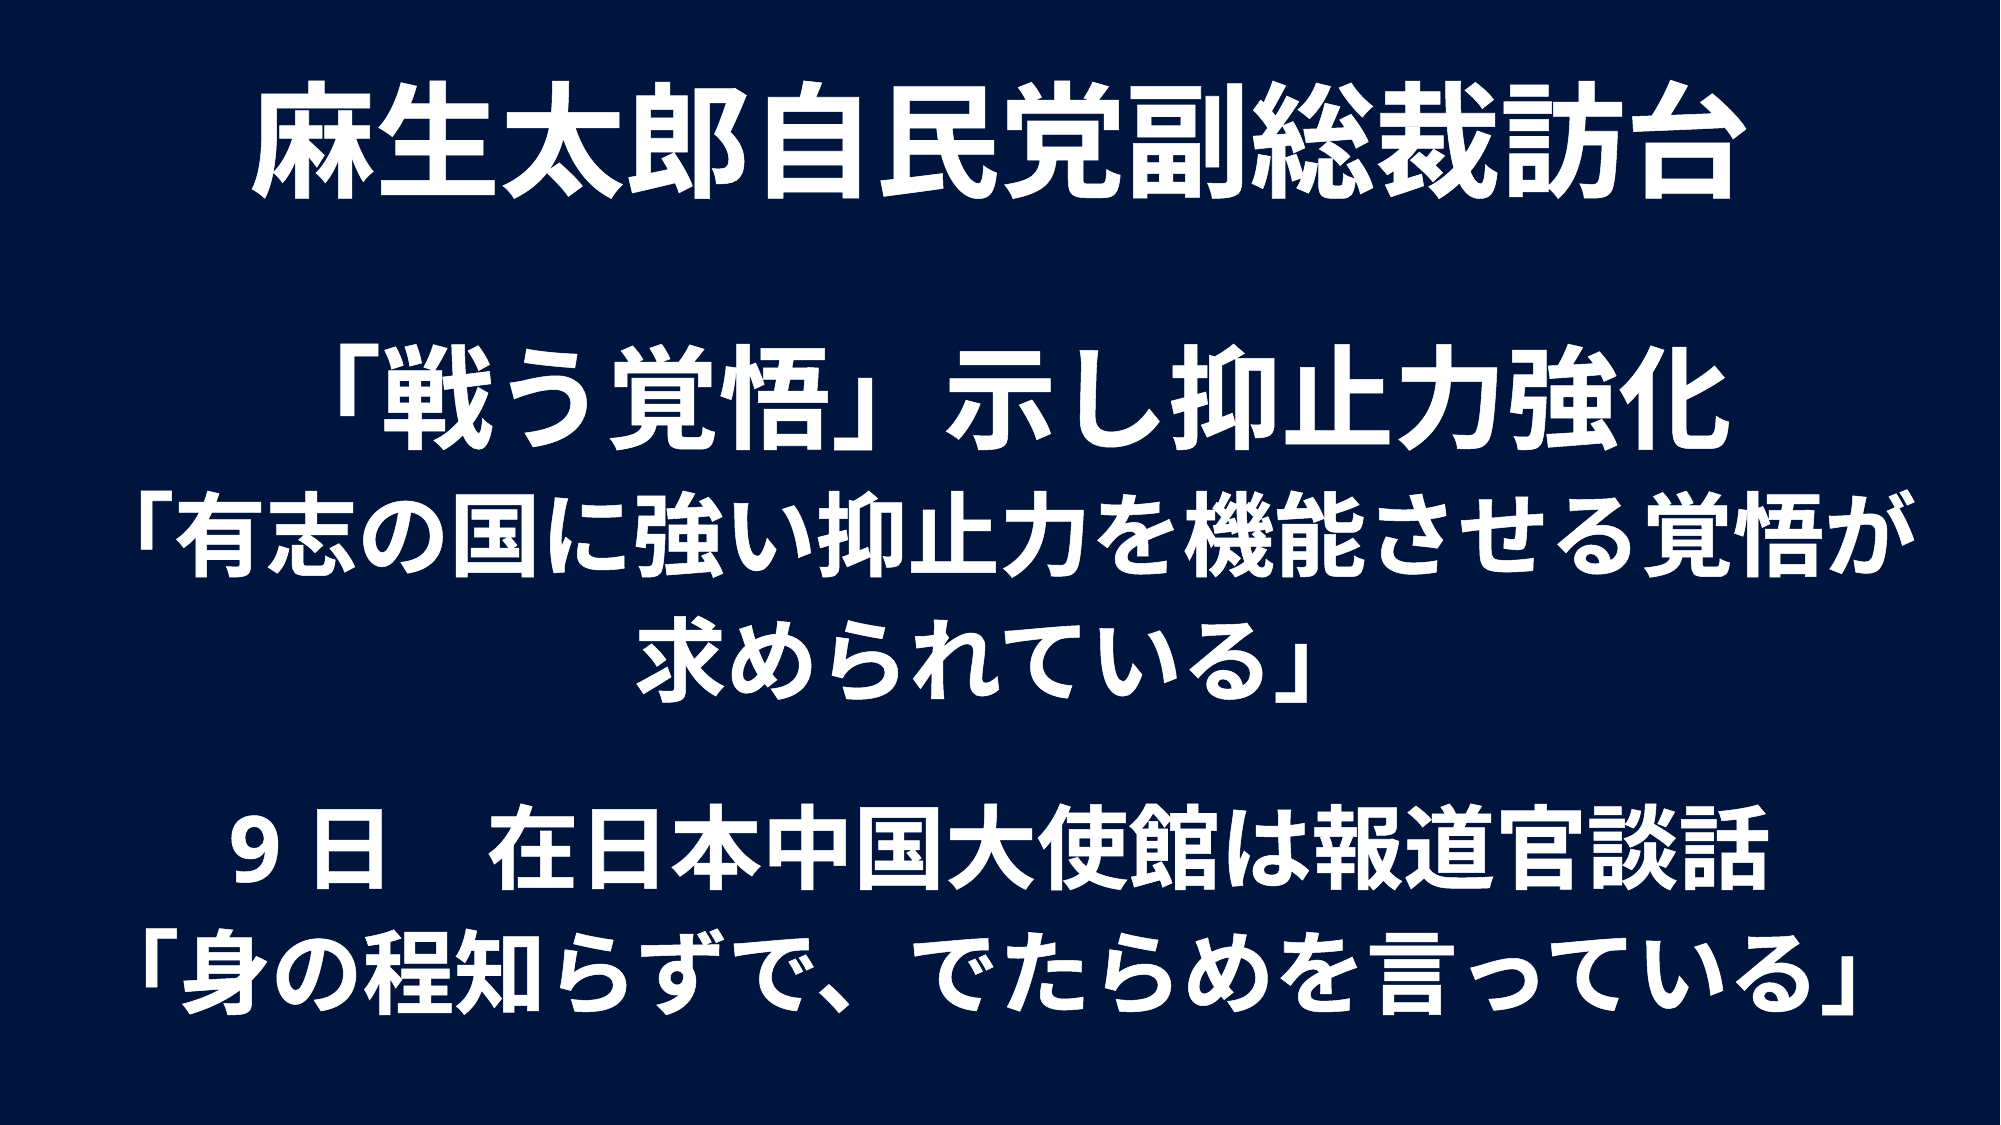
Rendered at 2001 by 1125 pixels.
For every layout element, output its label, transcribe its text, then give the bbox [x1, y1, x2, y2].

text_box 麻生太郎自民党副総裁訪台 「戦う覚悟」示し抑止力強化 「有志の国に強い抑止力を機能させる覚悟が 求められている」 9日 在日本中国大使館は報道官談話 「身の程知らずで、でたらめを言っている」 [0, 38, 2000, 1033]
